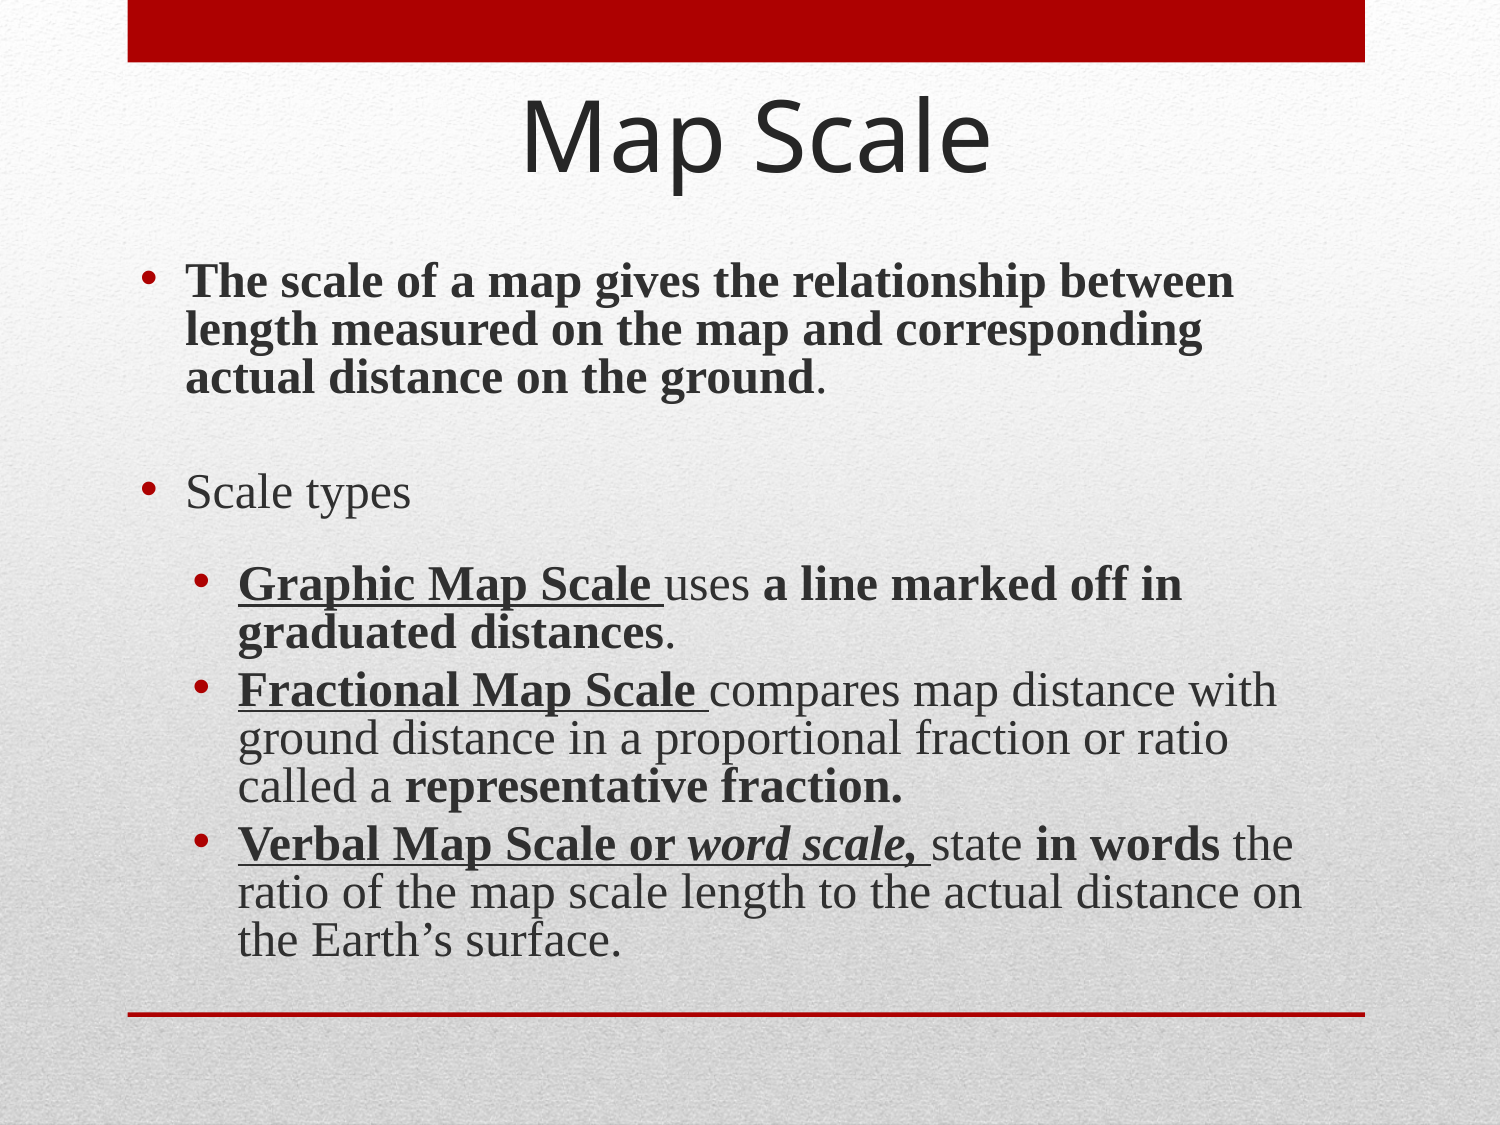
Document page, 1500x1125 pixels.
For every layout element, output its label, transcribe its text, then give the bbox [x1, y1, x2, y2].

list The scale of a map gives the relationship between length measured on the map and corresponding actual distance on the ground. Scale types Graphic Map Scale uses a line marked off in graduated distances. Fractional Map Scale compares map distance with ground distance in a proportional fraction or ratio called a representative fraction. Verbal Map Scale or word scale, state in words the ratio of the map scale length to the actual distance on the Earth’s surface. [125, 125, 1325, 1100]
title Map Scale [187, 12, 1325, 125]
